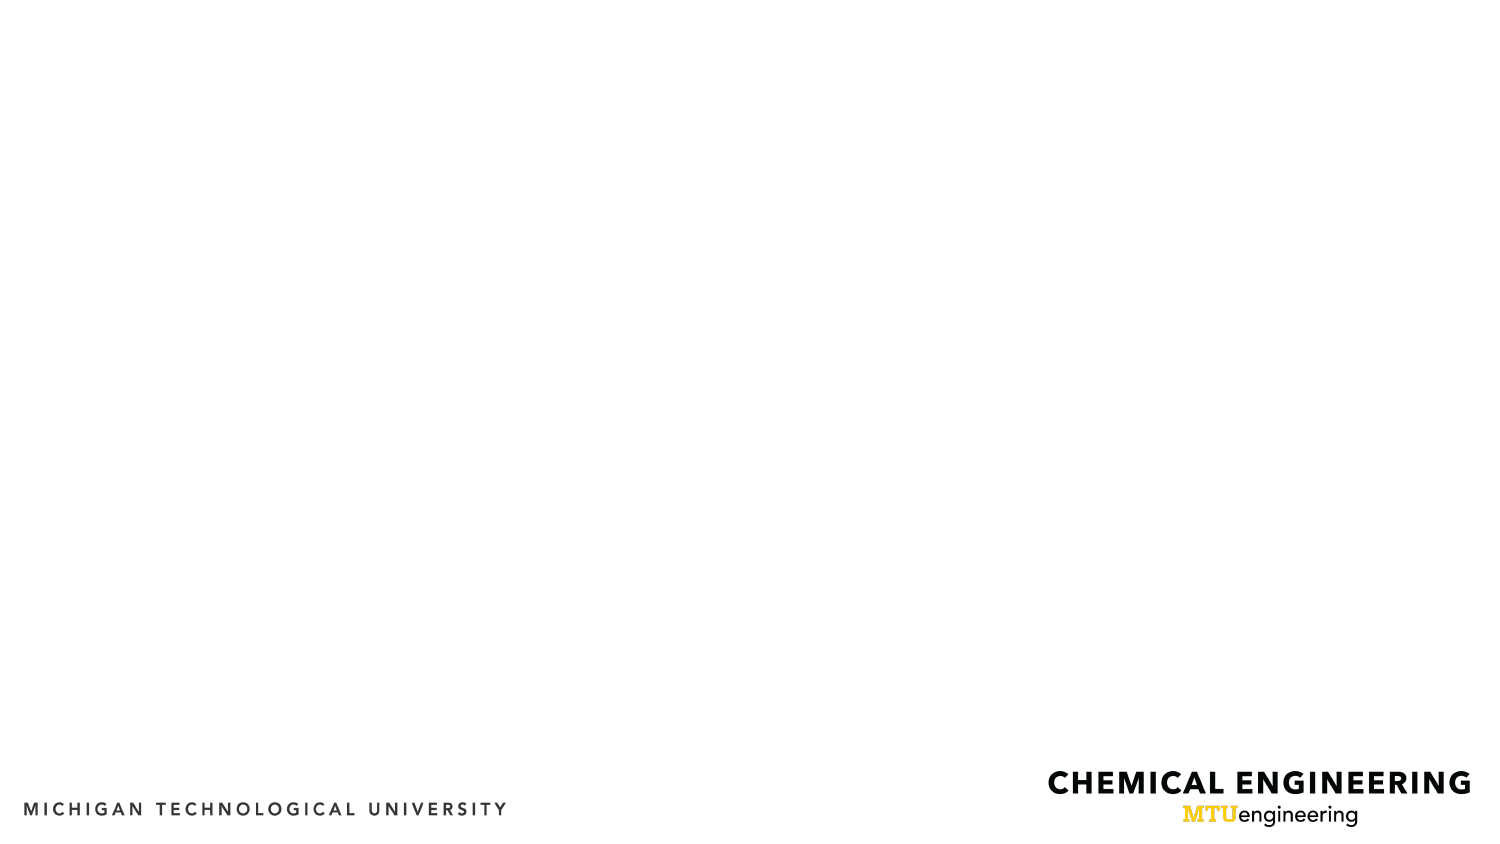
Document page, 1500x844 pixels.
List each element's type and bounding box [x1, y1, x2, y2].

picture [1047, 767, 1474, 827]
picture [23, 800, 510, 823]
